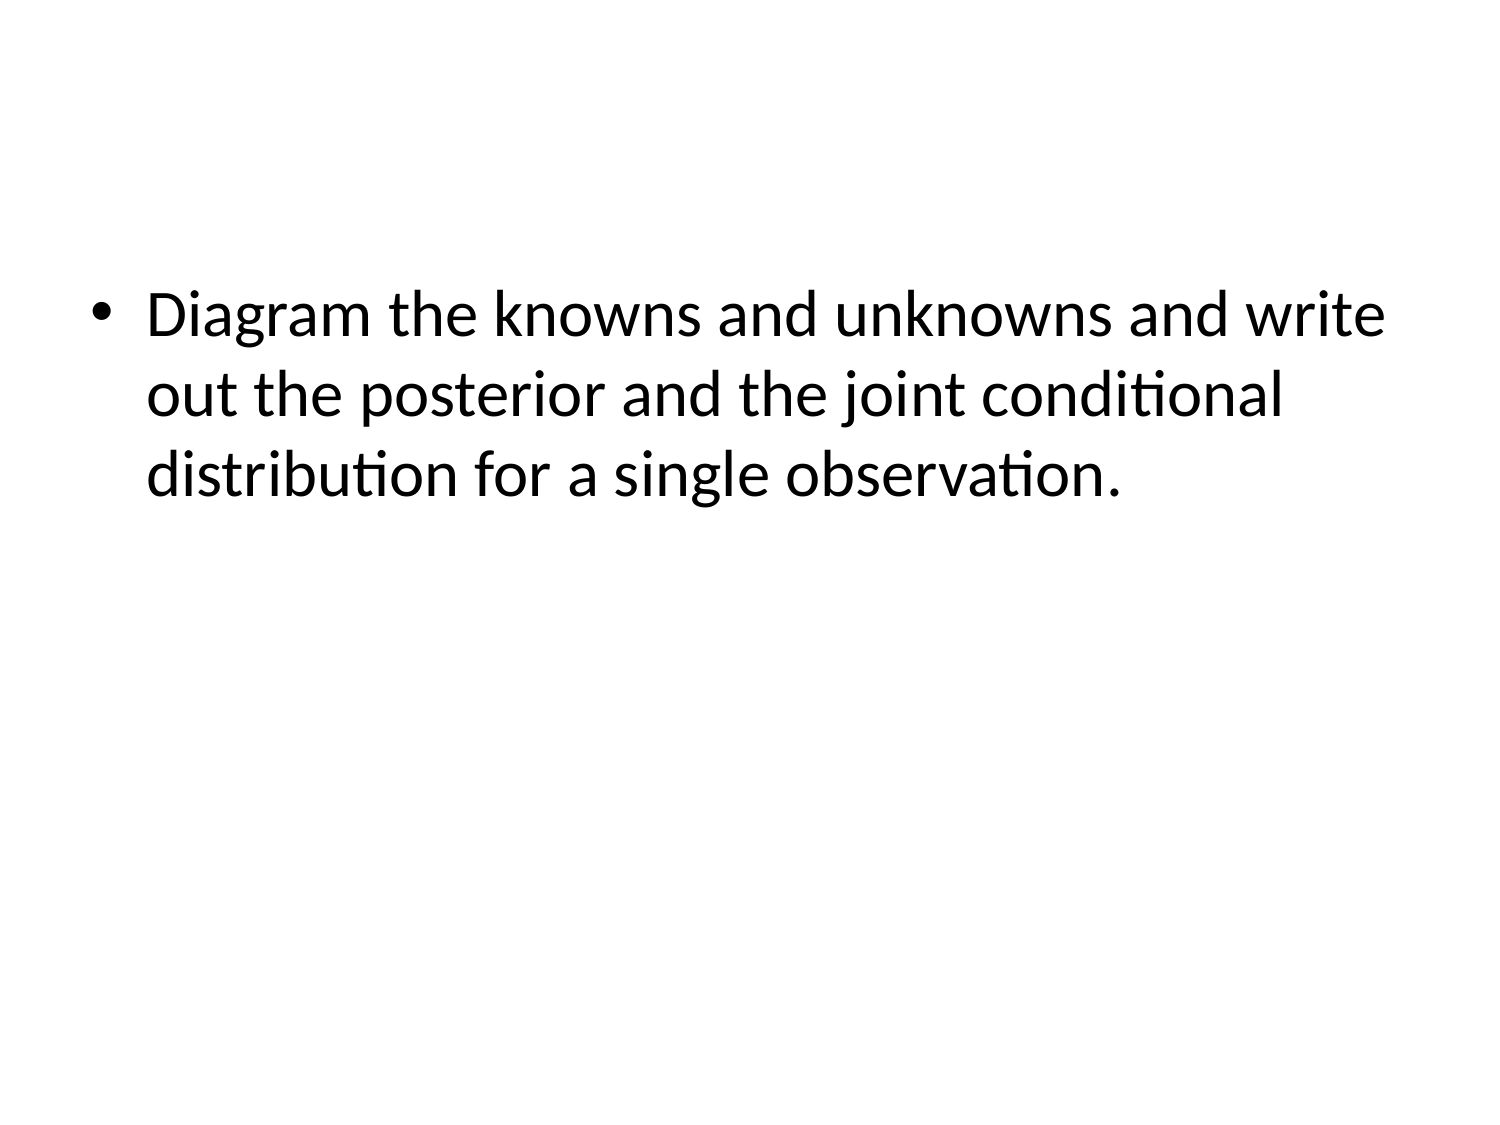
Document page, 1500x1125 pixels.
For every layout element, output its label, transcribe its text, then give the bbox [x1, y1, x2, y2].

list Diagram the knowns and unknowns and write out the posterior and the joint conditional distribution for a single observation. [75, 262, 1425, 1005]
